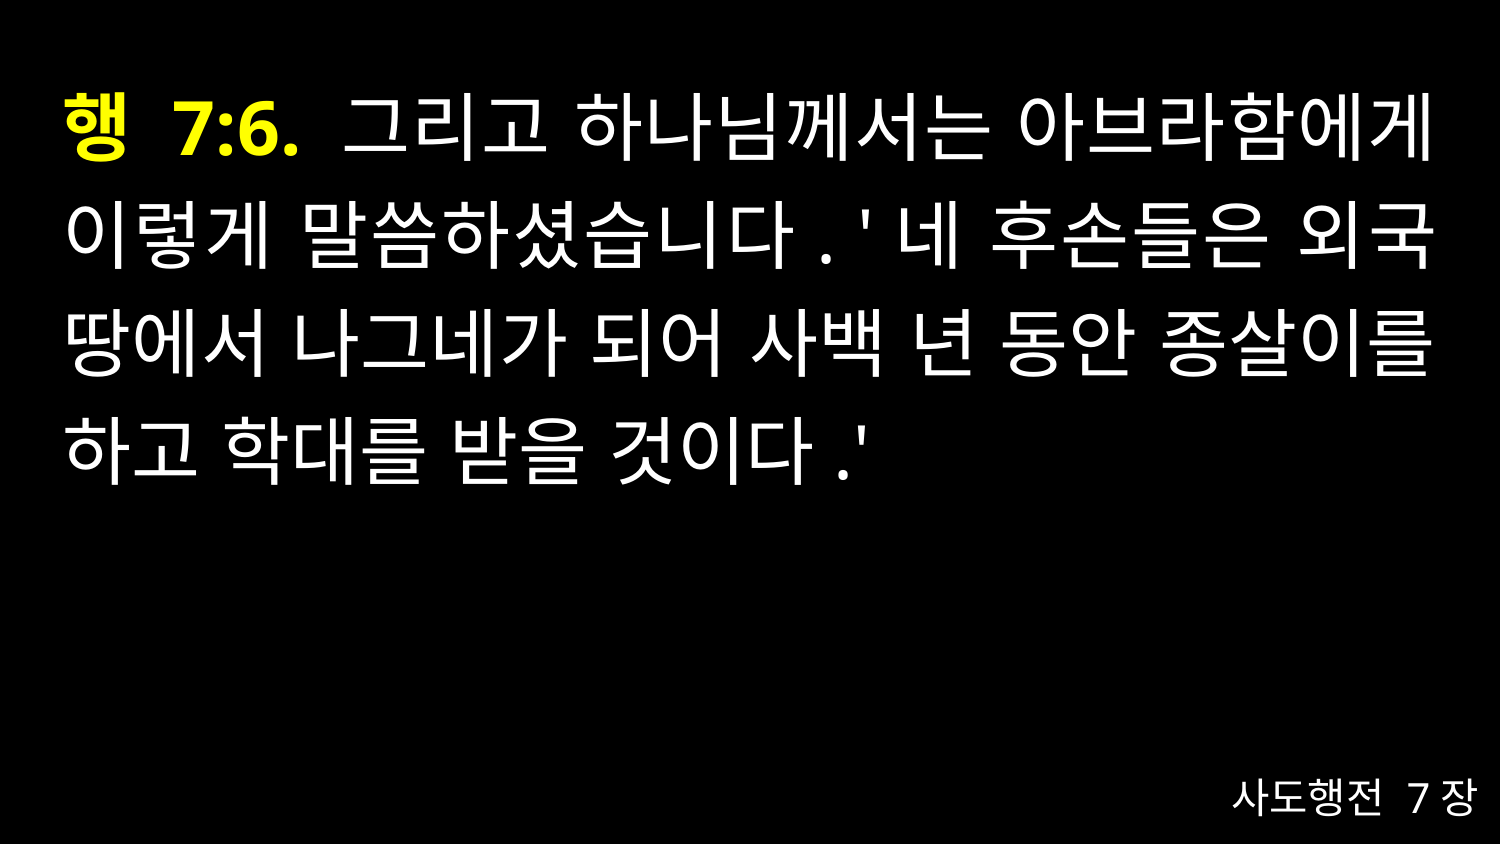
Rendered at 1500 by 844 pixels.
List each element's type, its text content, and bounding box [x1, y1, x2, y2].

title 행 7:6. 그리고 하나님께서는 아브라함에게 이렇게 말씀하셨습니다. '네 후손들은 외국 땅에서 나그네가 되어 사백 년 동안 종살이를 하고 학대를 받을 것이다.' [0, 0, 1500, 844]
subtitle 사도행전 7장 [916, 770, 1500, 844]
